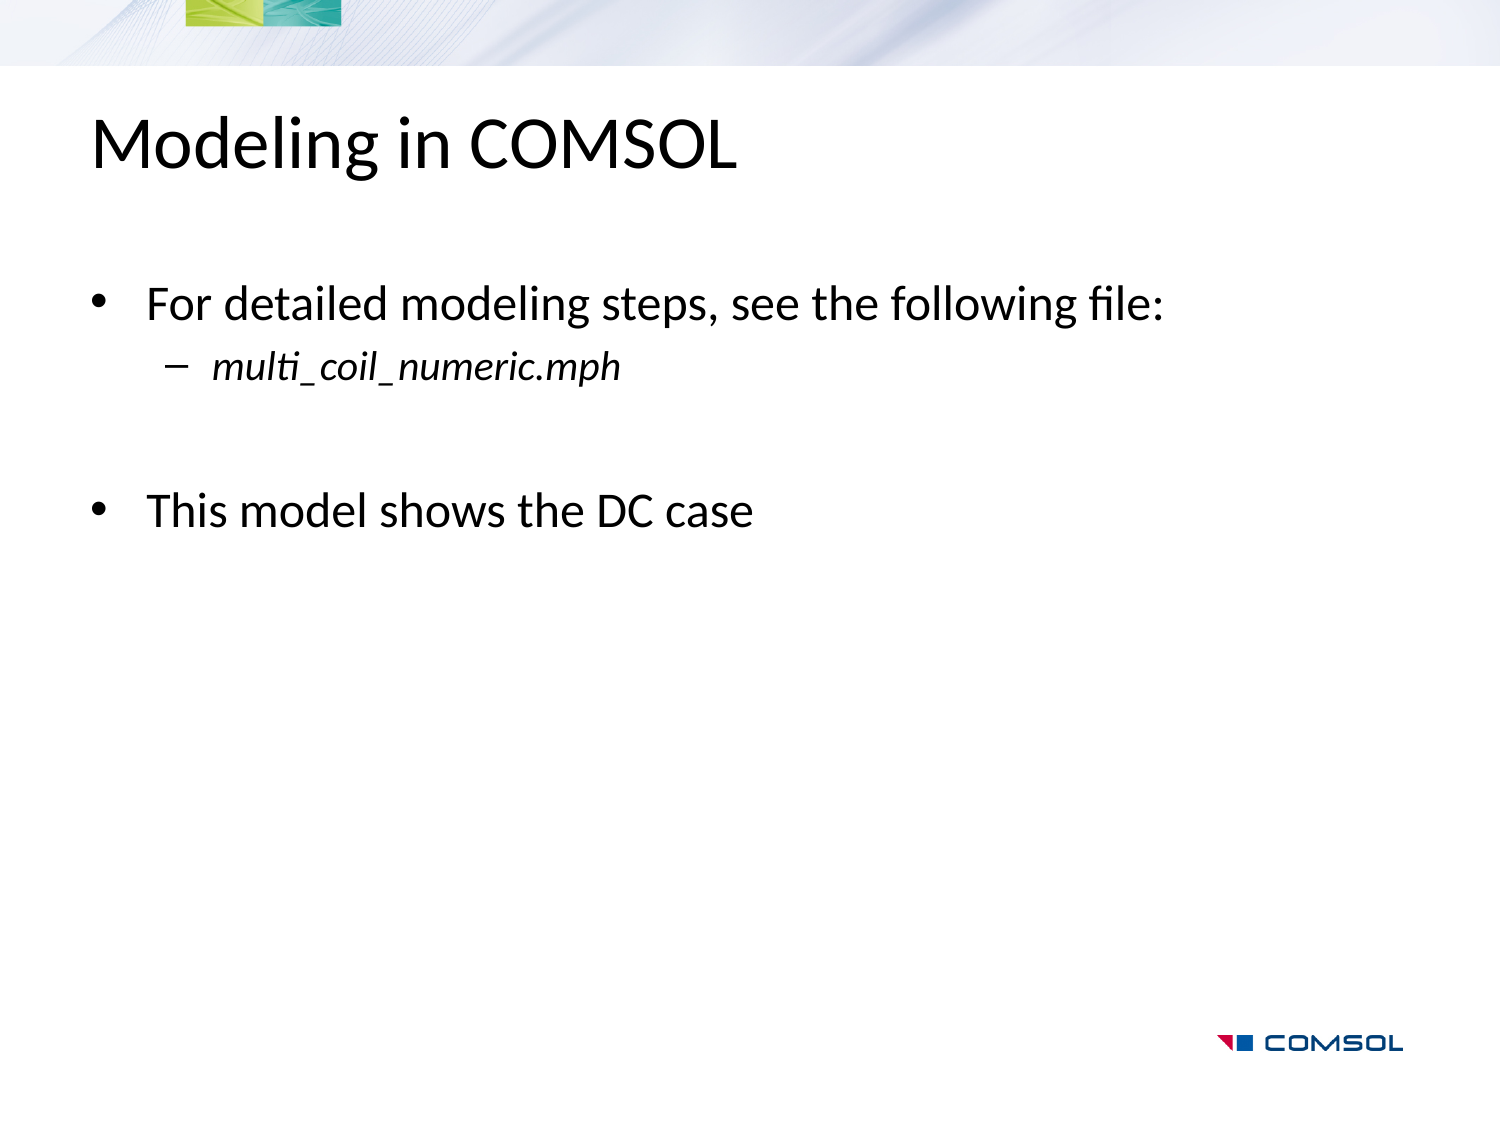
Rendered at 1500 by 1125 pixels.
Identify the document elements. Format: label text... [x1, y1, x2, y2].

picture [0, 0, 1500, 1125]
title Modeling in COMSOL [75, 45, 1425, 233]
list For detailed modeling steps, see the following file: multi_coil_numeric.mph This model shows the DC case [75, 262, 1425, 1005]
